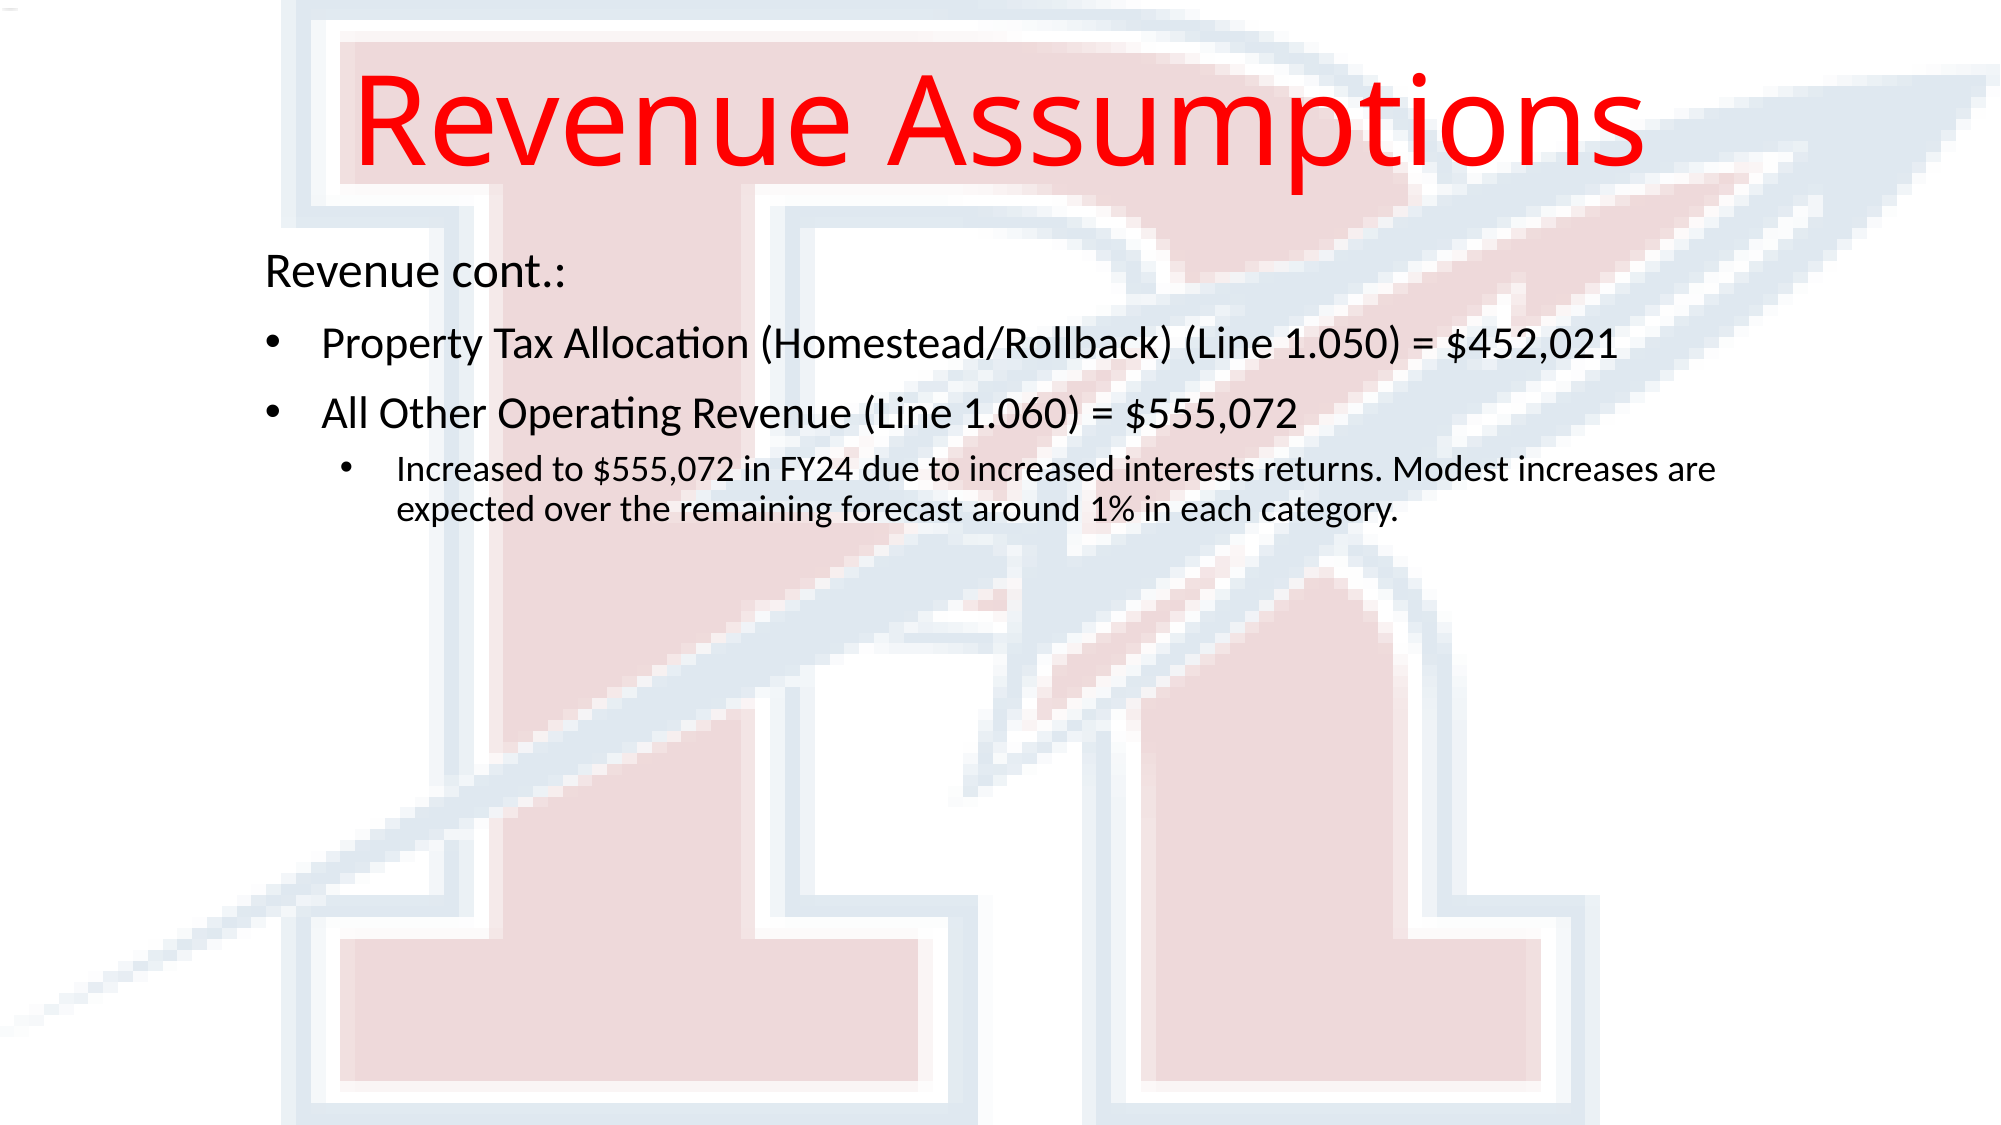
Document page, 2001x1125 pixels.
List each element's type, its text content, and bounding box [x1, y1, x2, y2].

title Revenue Assumptions [249, 41, 1750, 200]
subtitle Revenue cont.: Property Tax Allocation (Homestead/Rollback) (Line 1.050) = $452,021 All Other Operating Revenue (Line 1.060) = $555,072 Increased to $555,072 in FY24 due to increased interests returns. Modest increases are expected over the remaining forecast around 1% in each category. [249, 236, 1750, 1084]
